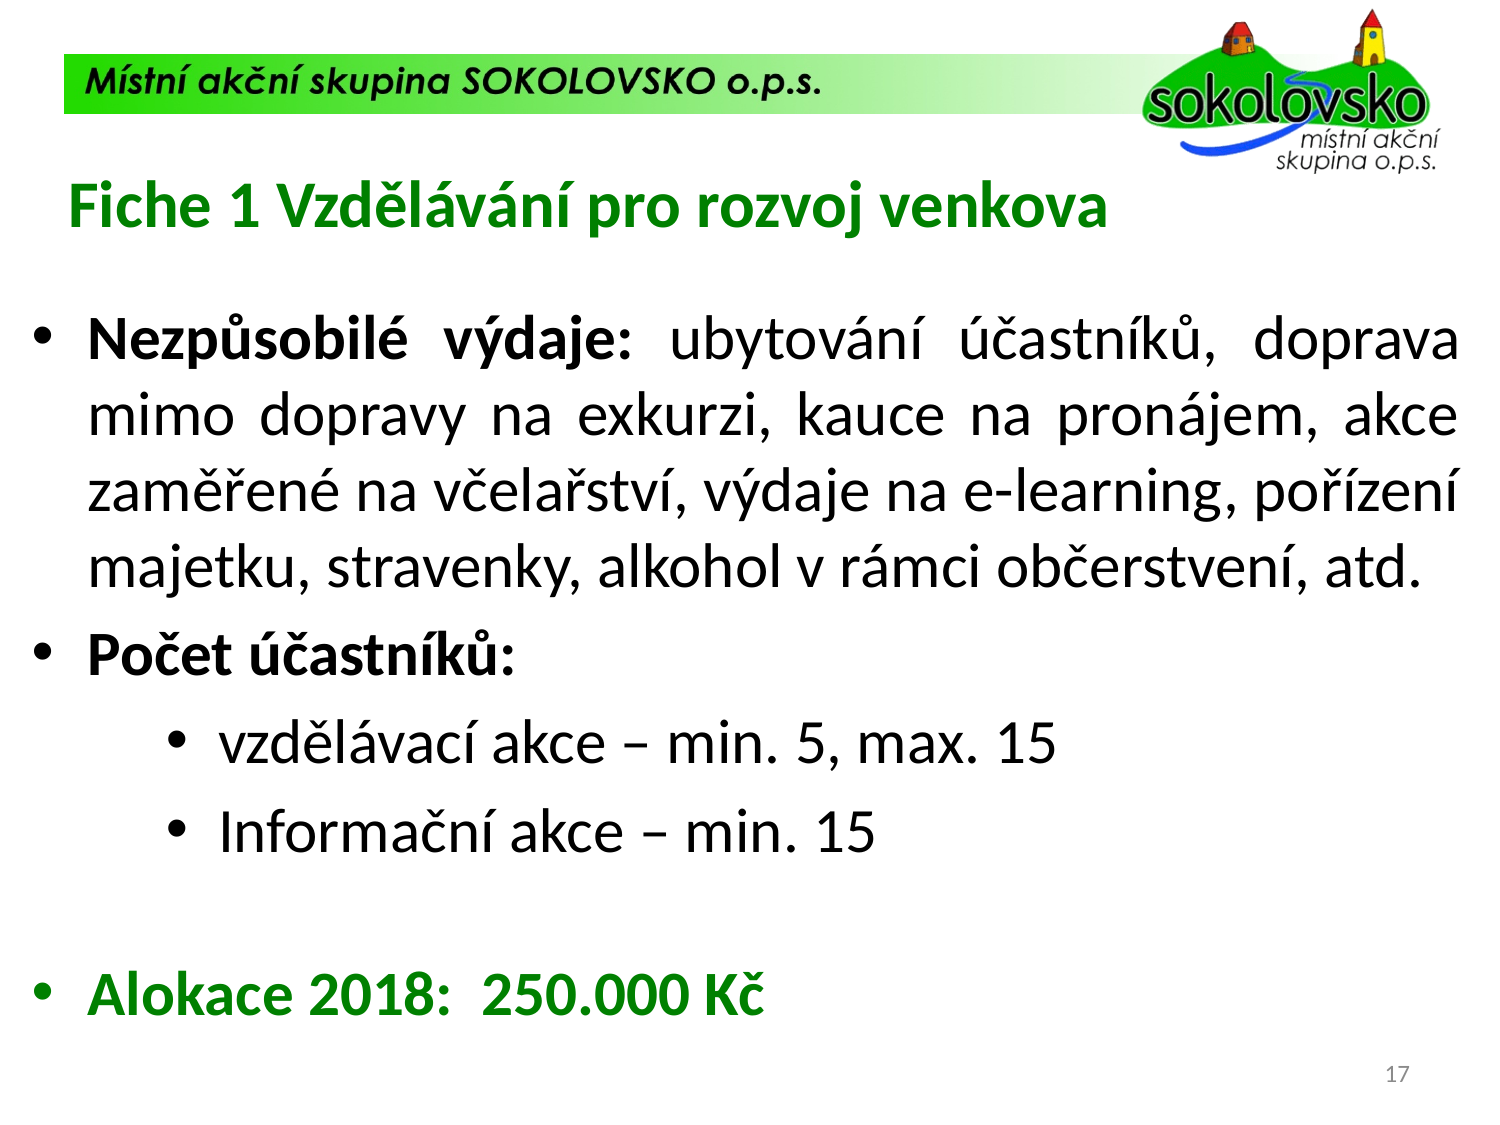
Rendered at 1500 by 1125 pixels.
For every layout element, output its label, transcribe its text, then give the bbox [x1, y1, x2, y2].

list Nezpůsobilé výdaje: ubytování účastníků, doprava mimo dopravy na exkurzi, kauce na pronájem, akce zaměřené na včelařství, výdaje na e-learning, pořízení majetku, stravenky, alkohol v rámci občerstvení, atd. Počet účastníků: vzdělávací akce – min. 5, max. 15 Informační akce – min. 15 Alokace 2018: 250.000 Kč [16, 288, 1476, 1116]
picture [64, 0, 1455, 197]
title Fiche 1 Vzdělávání pro rozvoj venkova [53, 137, 1404, 266]
slide_number 17 [1074, 1042, 1425, 1103]
